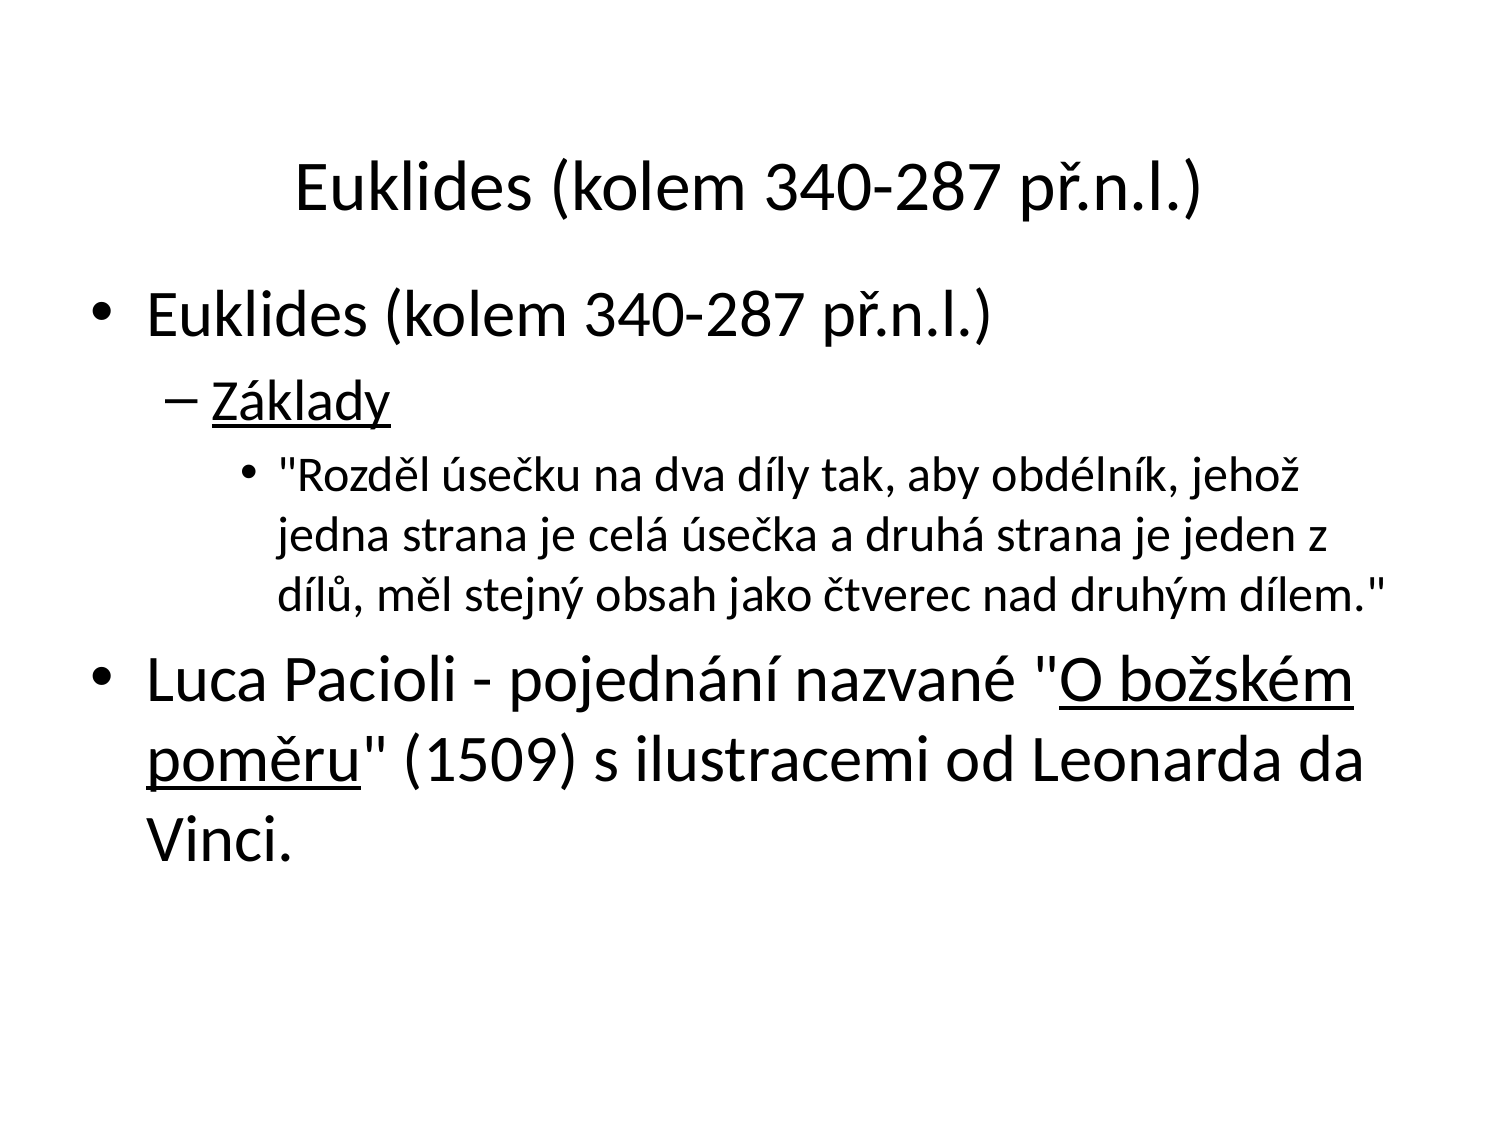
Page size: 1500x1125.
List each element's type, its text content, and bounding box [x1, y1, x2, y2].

list Euklides (kolem 340-287 př.n.l.) Základy "Rozděl úsečku na dva díly tak, aby obdélník, jehož jedna strana je celá úsečka a druhá strana je jeden z dílů, měl stejný obsah jako čtverec nad druhým dílem." Luca Pacioli - pojednání nazvané "O božském poměru" (1509) s ilustracemi od Leonarda da Vinci. [75, 262, 1425, 1005]
title Euklides (kolem 340-287 př.n.l.) [75, 45, 1425, 233]
